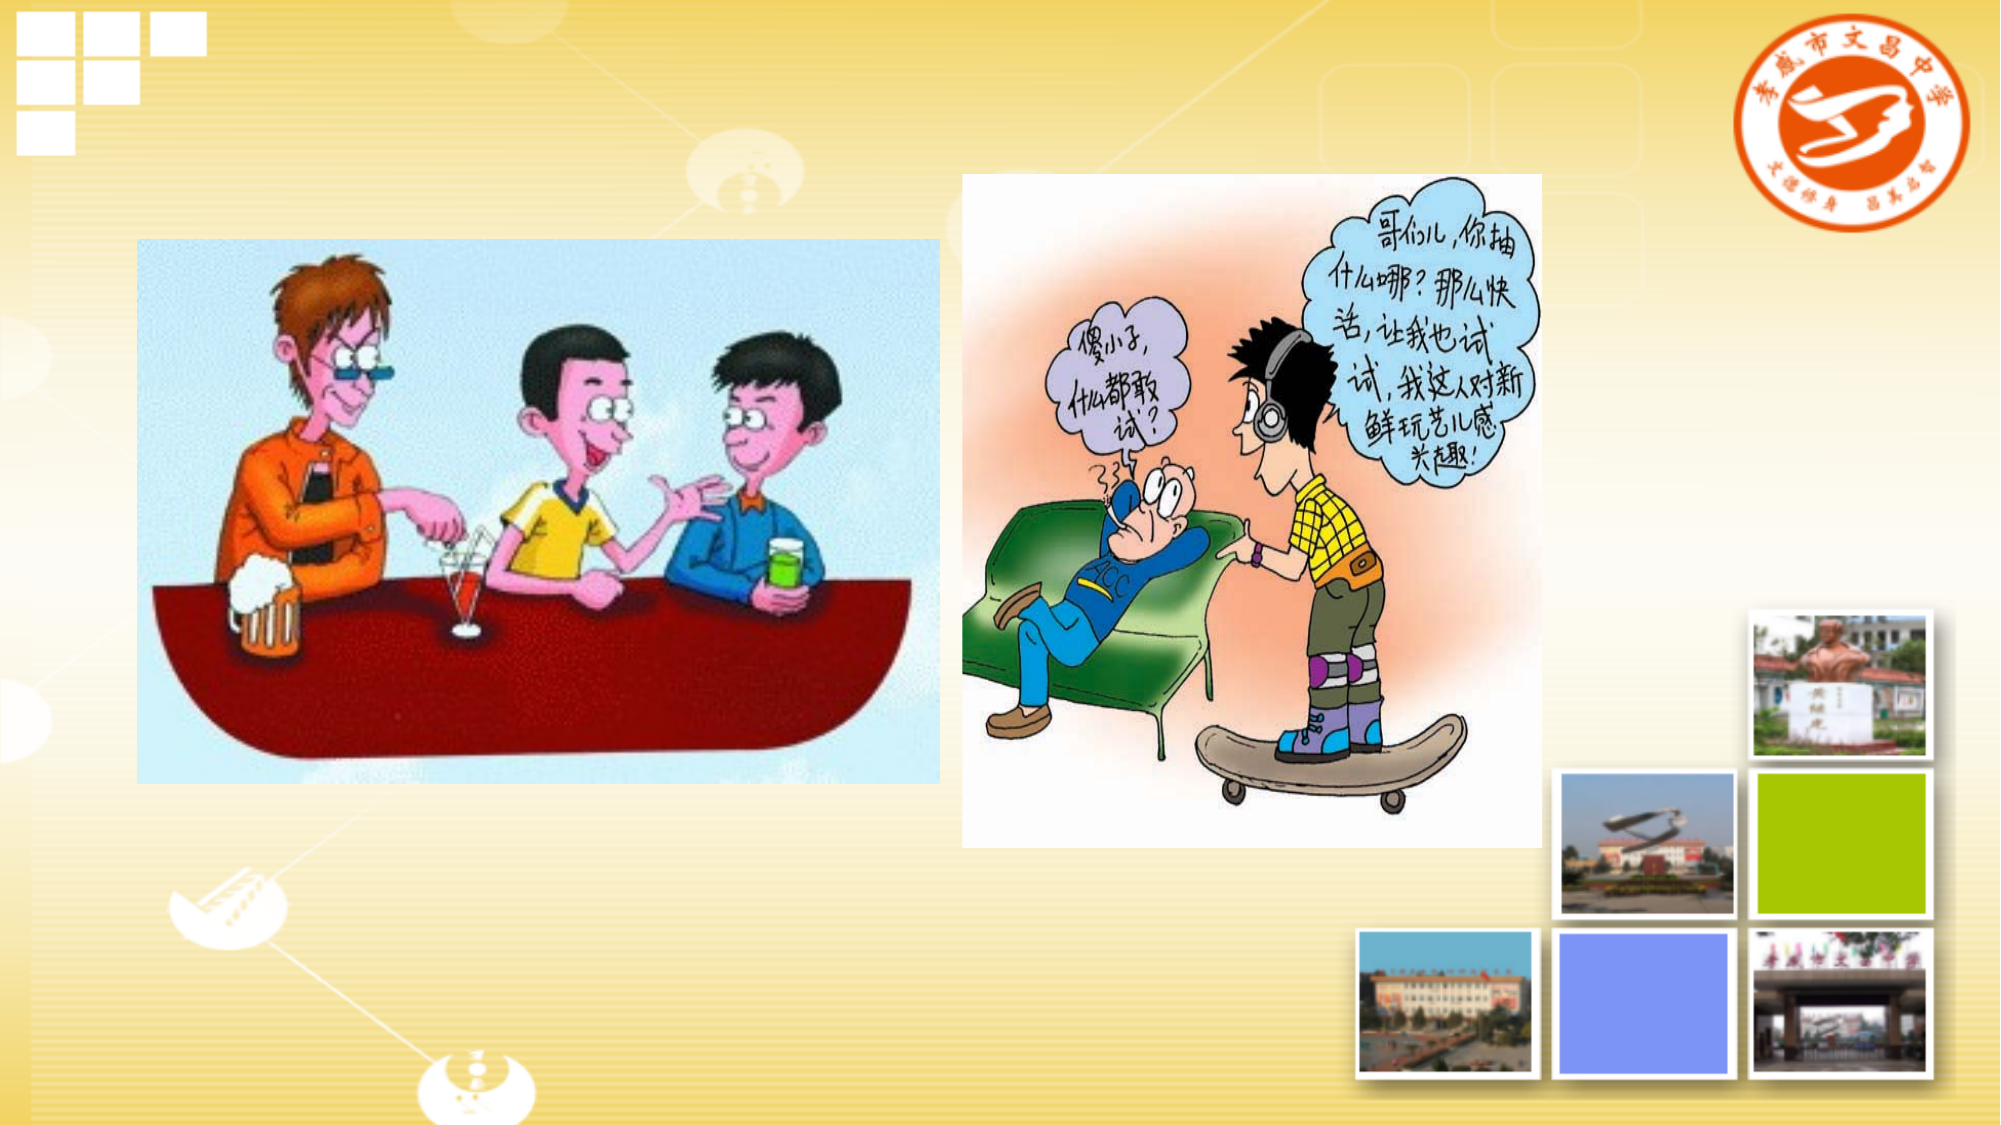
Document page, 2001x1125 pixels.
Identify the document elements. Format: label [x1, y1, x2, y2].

list [137, 239, 940, 784]
picture [0, 0, 2000, 1125]
